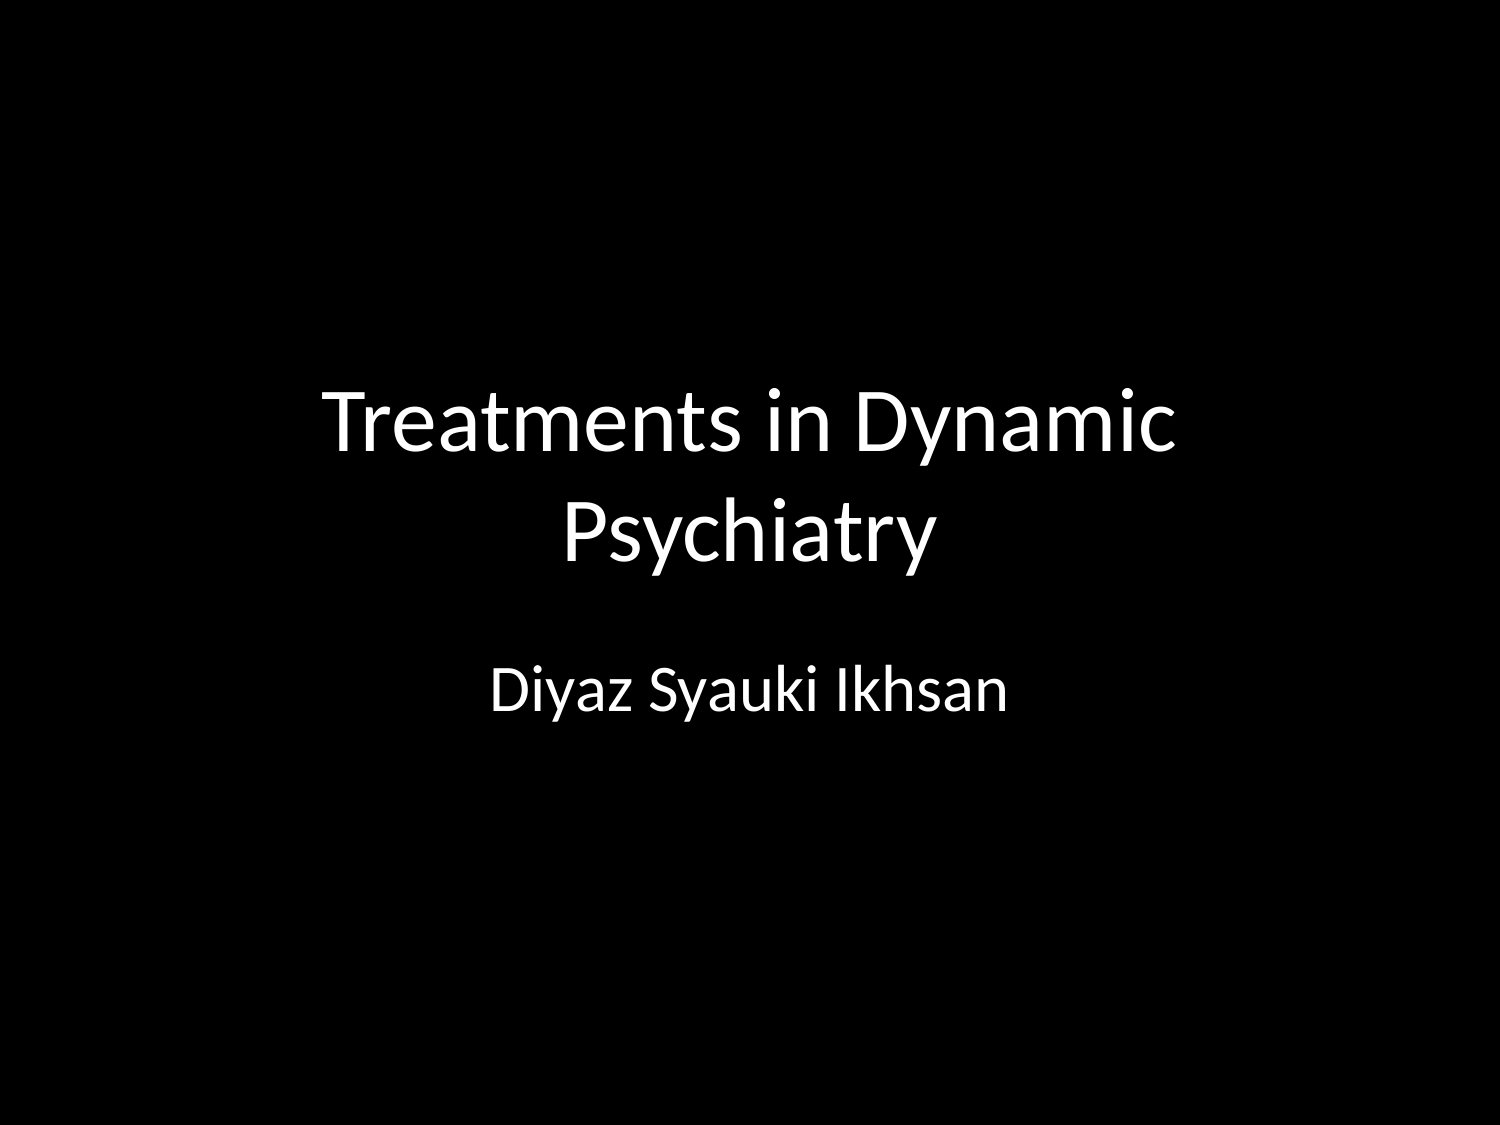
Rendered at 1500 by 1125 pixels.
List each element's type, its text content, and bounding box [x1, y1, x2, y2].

title Treatments in Dynamic Psychiatry [112, 349, 1388, 591]
subtitle Diyaz Syauki Ikhsan [225, 637, 1275, 925]
